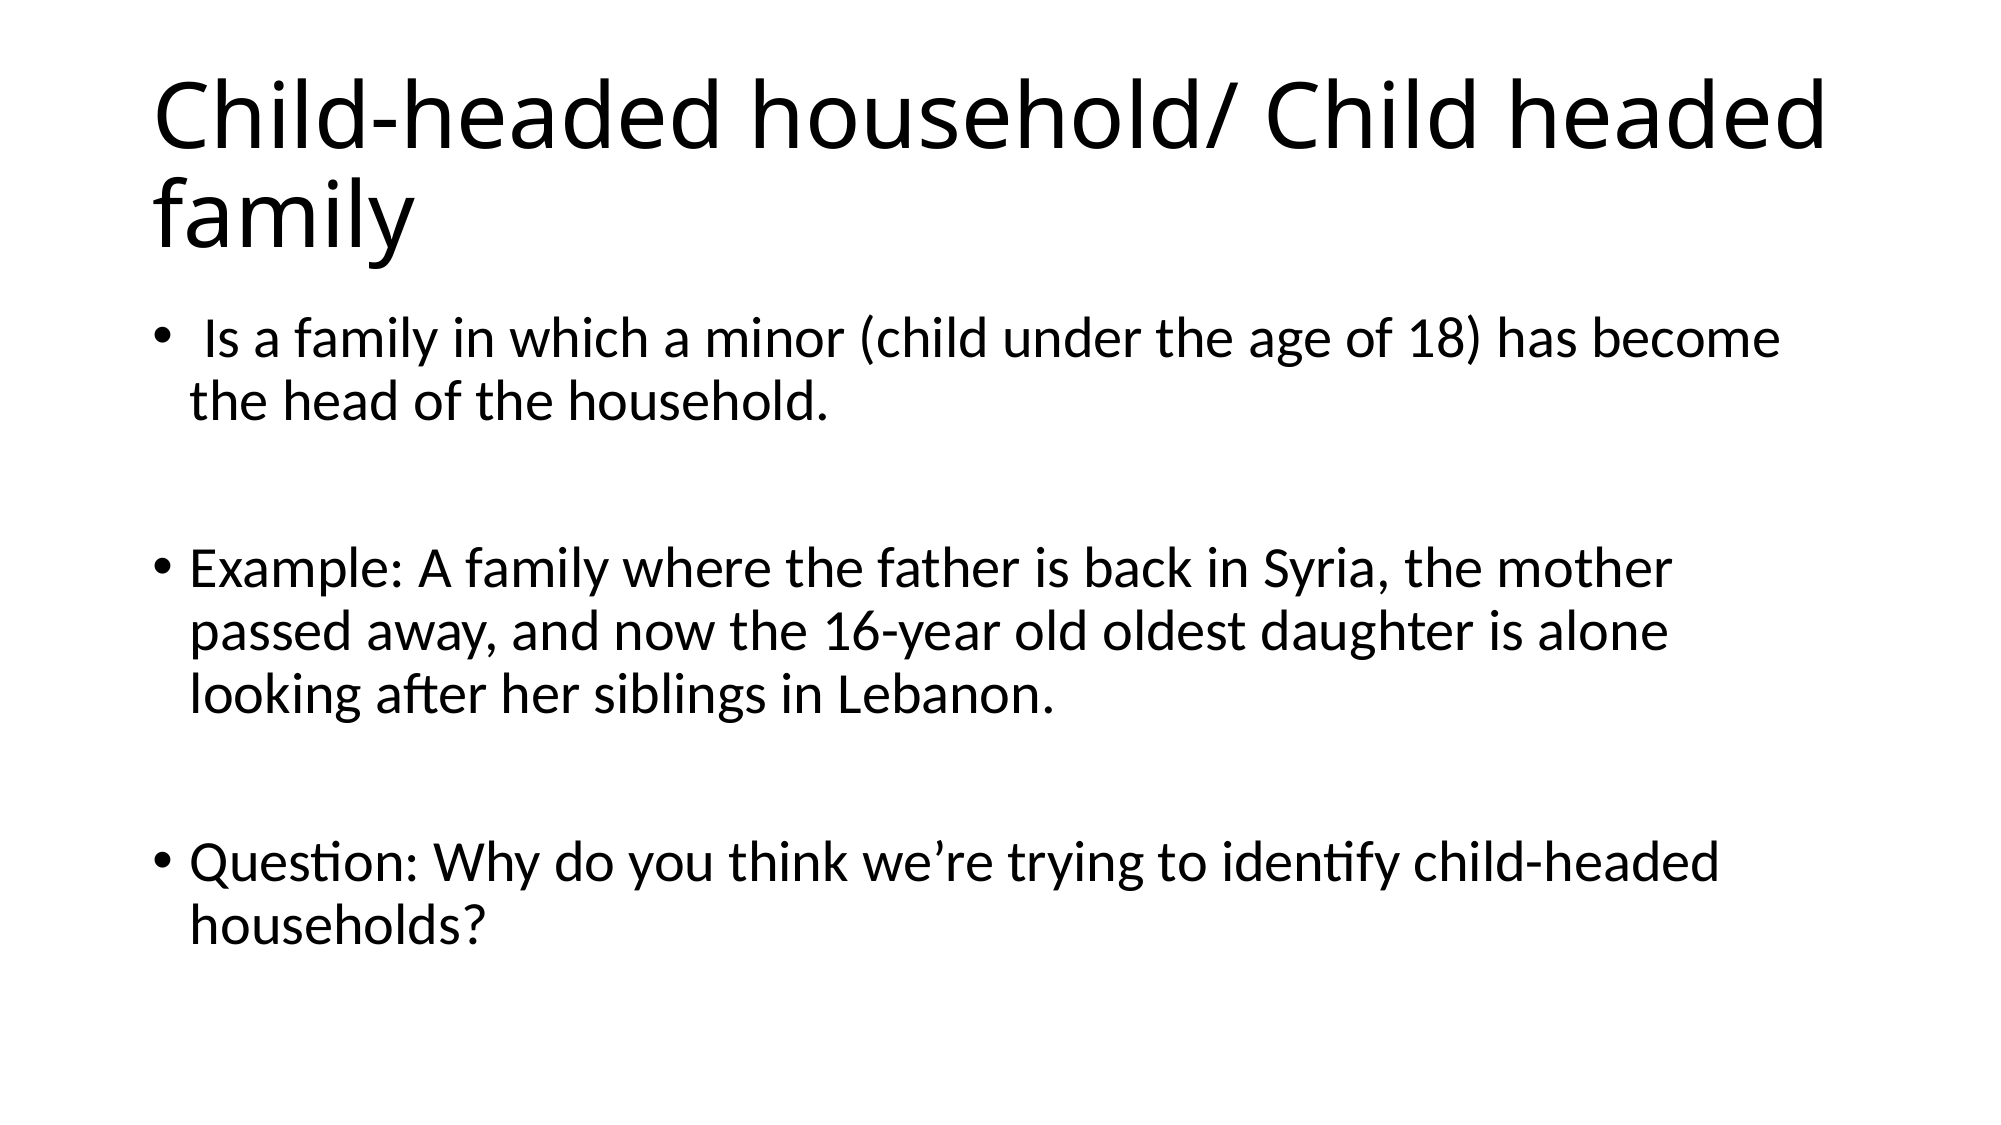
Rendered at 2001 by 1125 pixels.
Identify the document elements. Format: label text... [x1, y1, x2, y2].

title Child-headed household/ Child headed family [137, 59, 1863, 278]
list Is a family in which a minor (child under the age of 18) has become the head of the household. Example: A family where the father is back in Syria, the mother passed away, and now the 16-year old oldest daughter is alone looking after her siblings in Lebanon. Question: Why do you think we’re trying to identify child-headed households? [137, 299, 1863, 1014]
